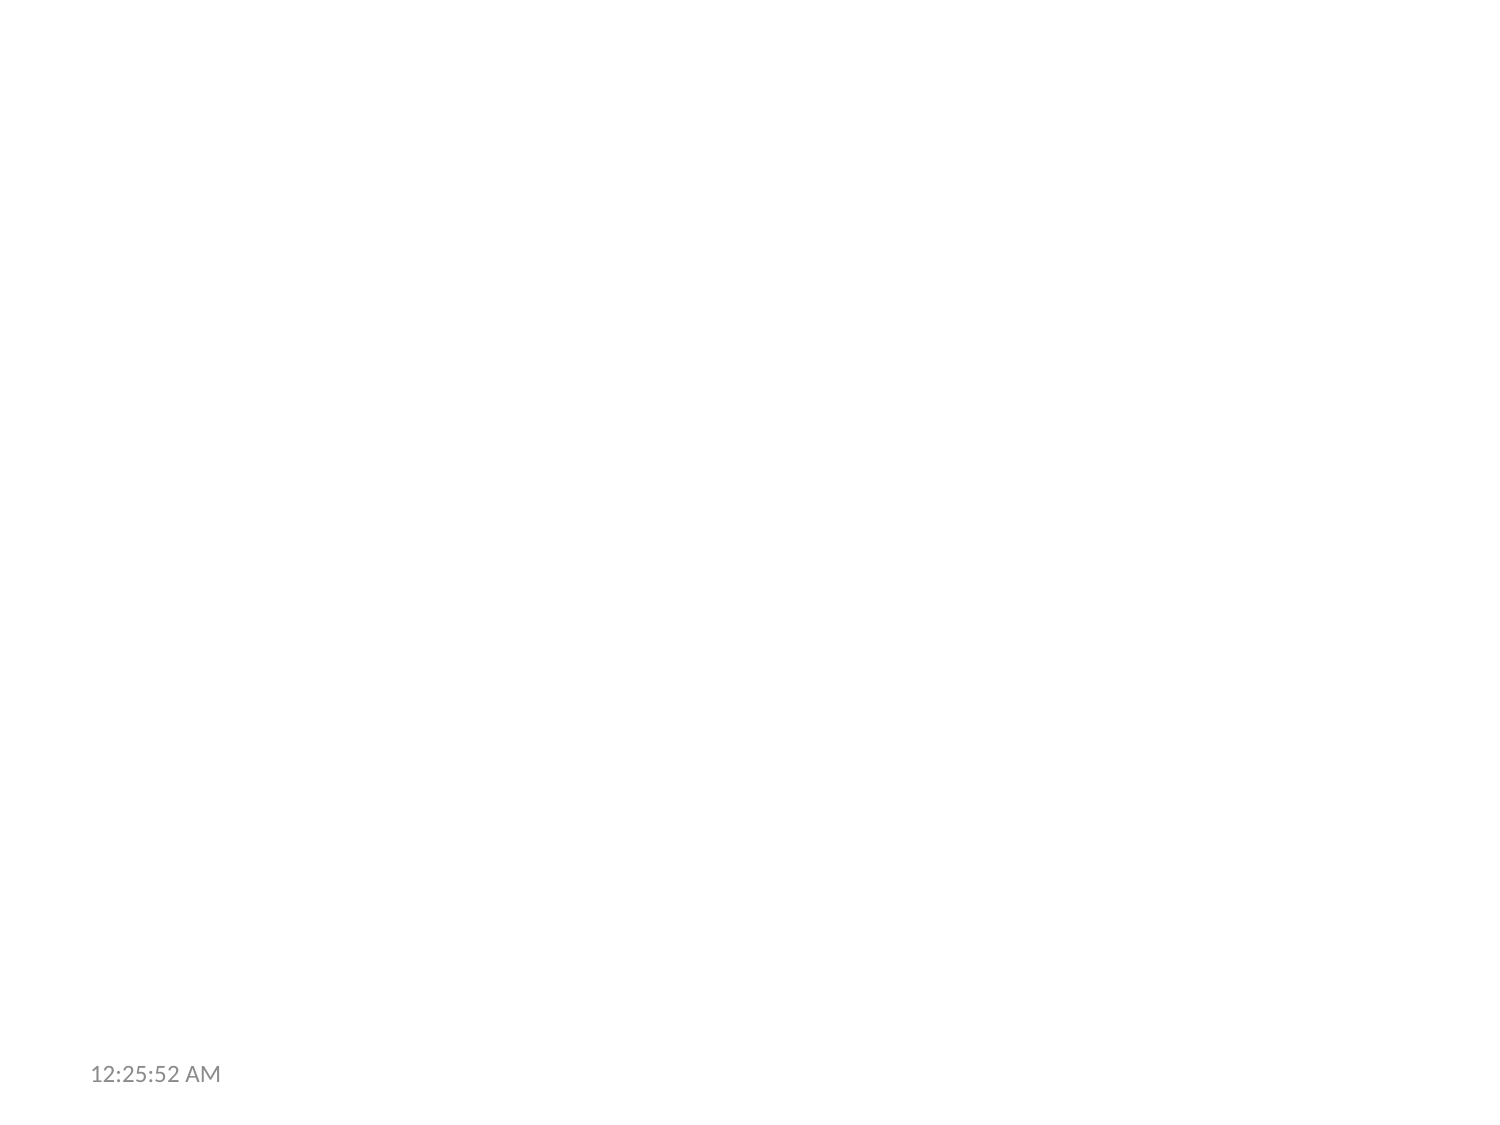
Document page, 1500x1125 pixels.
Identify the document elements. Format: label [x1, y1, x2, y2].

slide_number [75, 1042, 425, 1103]
